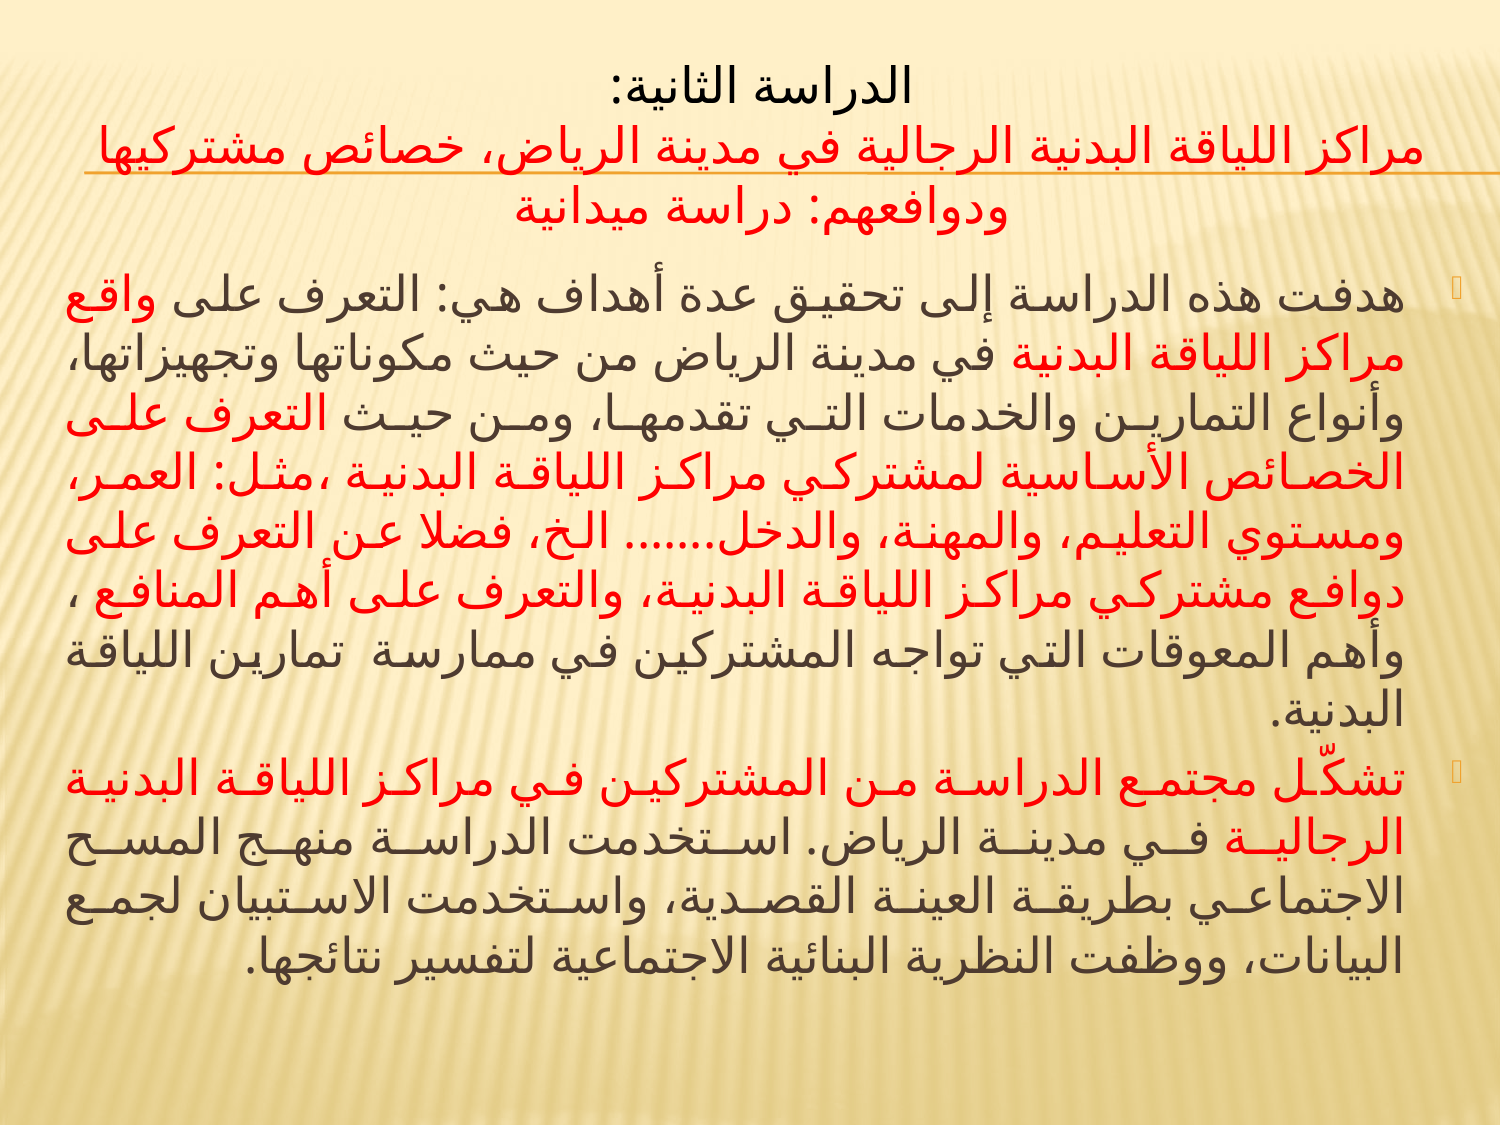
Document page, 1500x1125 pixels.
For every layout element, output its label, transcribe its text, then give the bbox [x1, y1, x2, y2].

title الدراسة الثانية: مراكز اللياقة البدنية الرجالية في مدينة الرياض، خصائص مشتركيها ودوافعهم: دراسة ميدانية [50, 75, 1475, 213]
list هدفت هذه الدراسة إلى تحقيق عدة أهداف هي: التعرف على واقع مراكز اللياقة البدنية في مدينة الرياض من حيث مكوناتها وتجهيزاتها، وأنواع التمارين والخدمات التي تقدمها، ومن حيث التعرف على الخصائص الأساسية لمشتركي مراكز اللياقة البدنية ،مثل: العمر، ومستوي التعليم، والمهنة، والدخل....... الخ، فضلا عن التعرف على دوافع مشتركي مراكز اللياقة البدنية، والتعرف على أهم المنافع ، وأهم المعوقات التي تواجه المشتركين في ممارسة تمارين اللياقة البدنية. تشكّل مجتمع الدراسة من المشتركين في مراكز اللياقة البدنية الرجالية في مدينة الرياض. استخدمت الدراسة منهج المسح الاجتماعي بطريقة العينة القصدية، واستخدمت الاستبيان لجمع البيانات، ووظفت النظرية البنائية الاجتماعية لتفسير نتائجها. [50, 254, 1475, 998]
